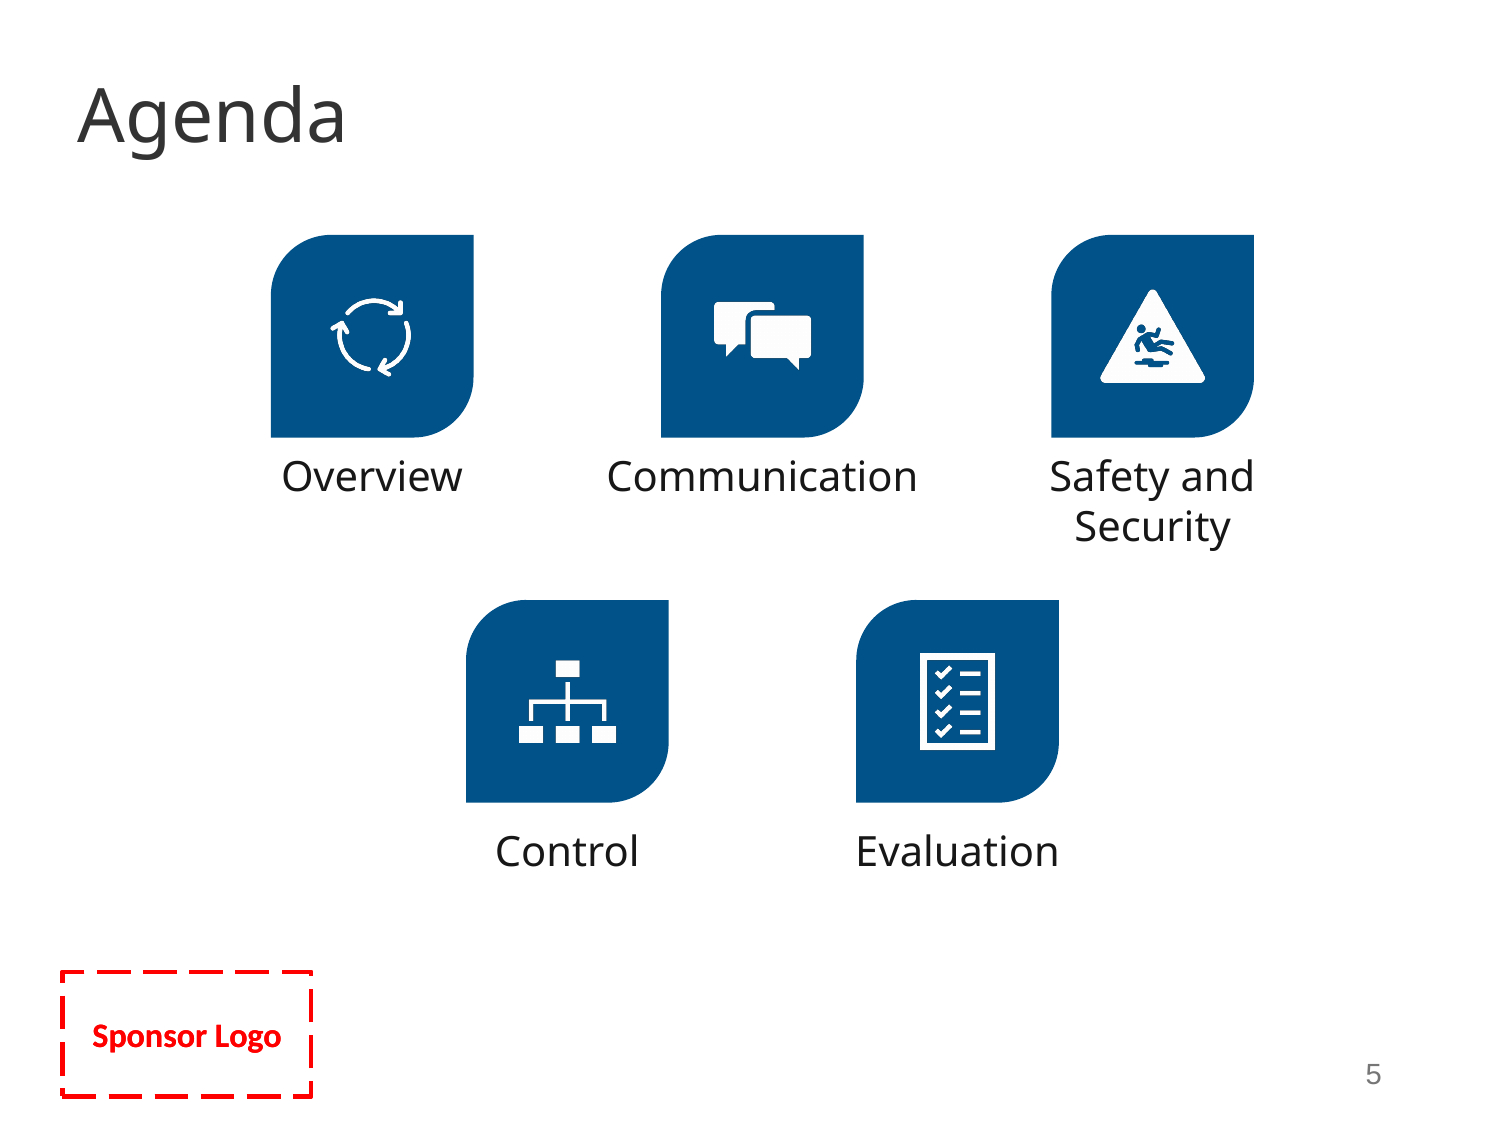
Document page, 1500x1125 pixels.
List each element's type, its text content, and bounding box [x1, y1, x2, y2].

slide_number 5 [1059, 1042, 1397, 1103]
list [24, 162, 1500, 1014]
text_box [62, 971, 312, 1097]
title Agenda [62, 31, 1357, 160]
